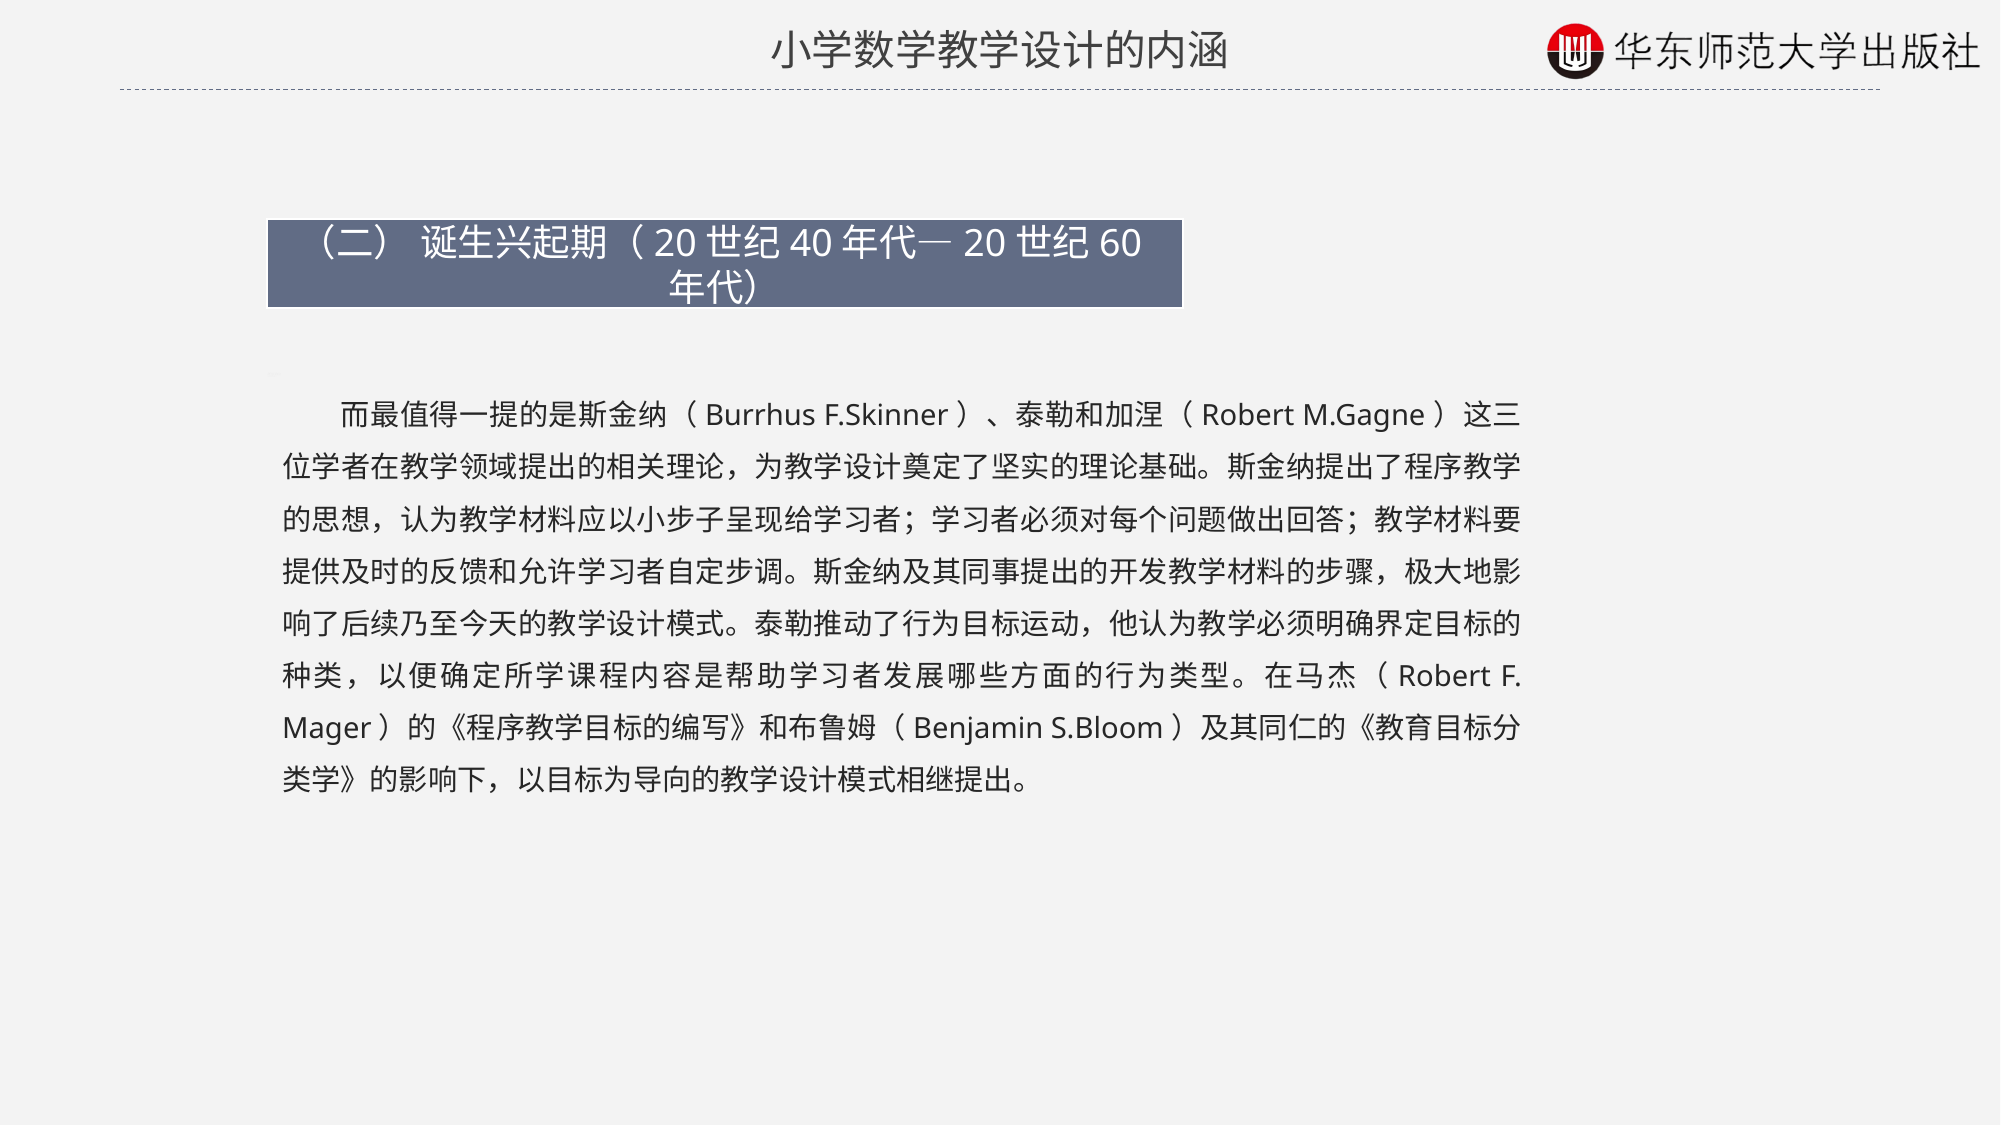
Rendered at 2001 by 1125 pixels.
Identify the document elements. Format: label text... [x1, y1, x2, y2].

text_box 小学数学教学设计的内涵 [680, 23, 1320, 74]
text_box 而最值得一提的是斯金纳（Burrhus F.Skinner）、泰勒和加涅（Robert M.Gagne）这三位学者在教学领域提出的相关理论，为教学设计奠定了坚实的理论基础。斯金纳提出了程序教学的思想，认为教学材料应以小步子呈现给学习者；学习者必须对每个问题做出回答；教学材料要提供及时的反馈和允许学习者自定步调。斯金纳及其同事提出的开发教学材料的步骤，极大地影响了后续乃至今天的教学设计模式。泰勒推动了行为目标运动，他认为教学必须明确界定目标的种类，以便确定所学课程内容是帮助学习者发展哪些方面的行为类型。在马杰（Robert F. Mager）的《程序教学目标的编写》和布鲁姆（Benjamin S.Bloom）及其同仁的《教育目标分类学》的影响下，以目标为导向的教学设计模式相继提出。 [267, 372, 1537, 804]
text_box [1536, 13, 1989, 83]
text_box （二） 诞生兴起期（20世纪40年代—20世纪60年代） [266, 218, 1184, 309]
